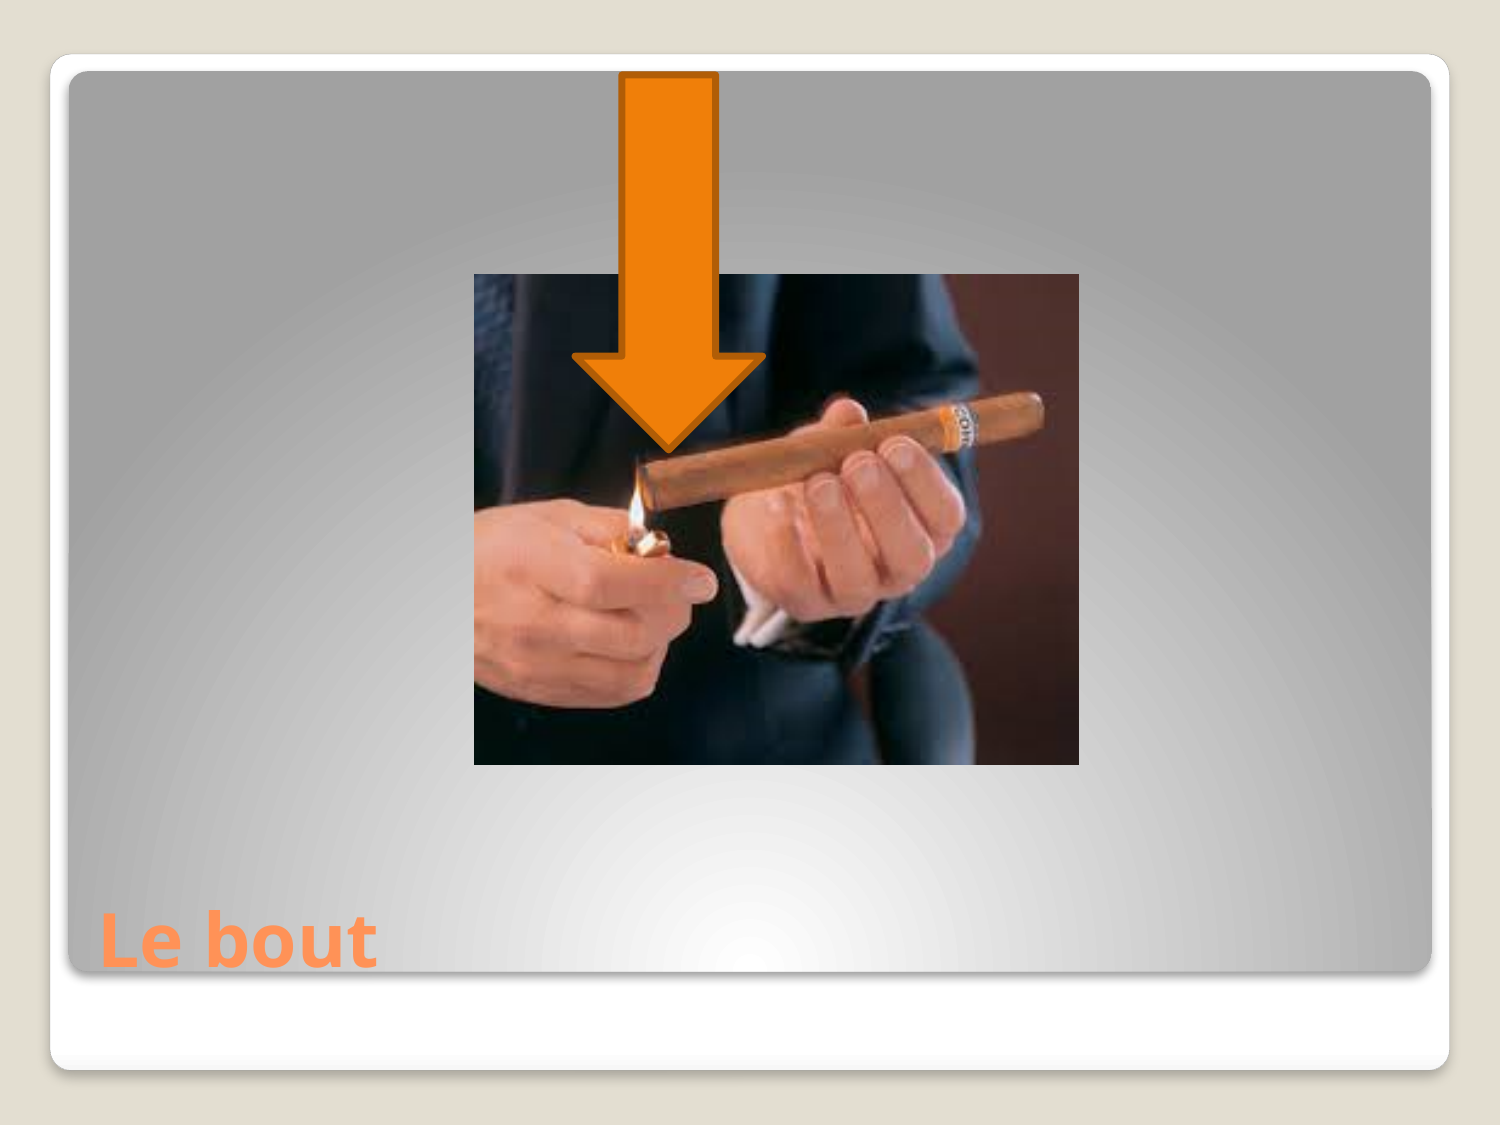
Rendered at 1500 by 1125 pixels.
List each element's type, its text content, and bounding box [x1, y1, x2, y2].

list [474, 274, 1080, 766]
text_box [618, 71, 720, 273]
title Le bout [82, 817, 1425, 990]
